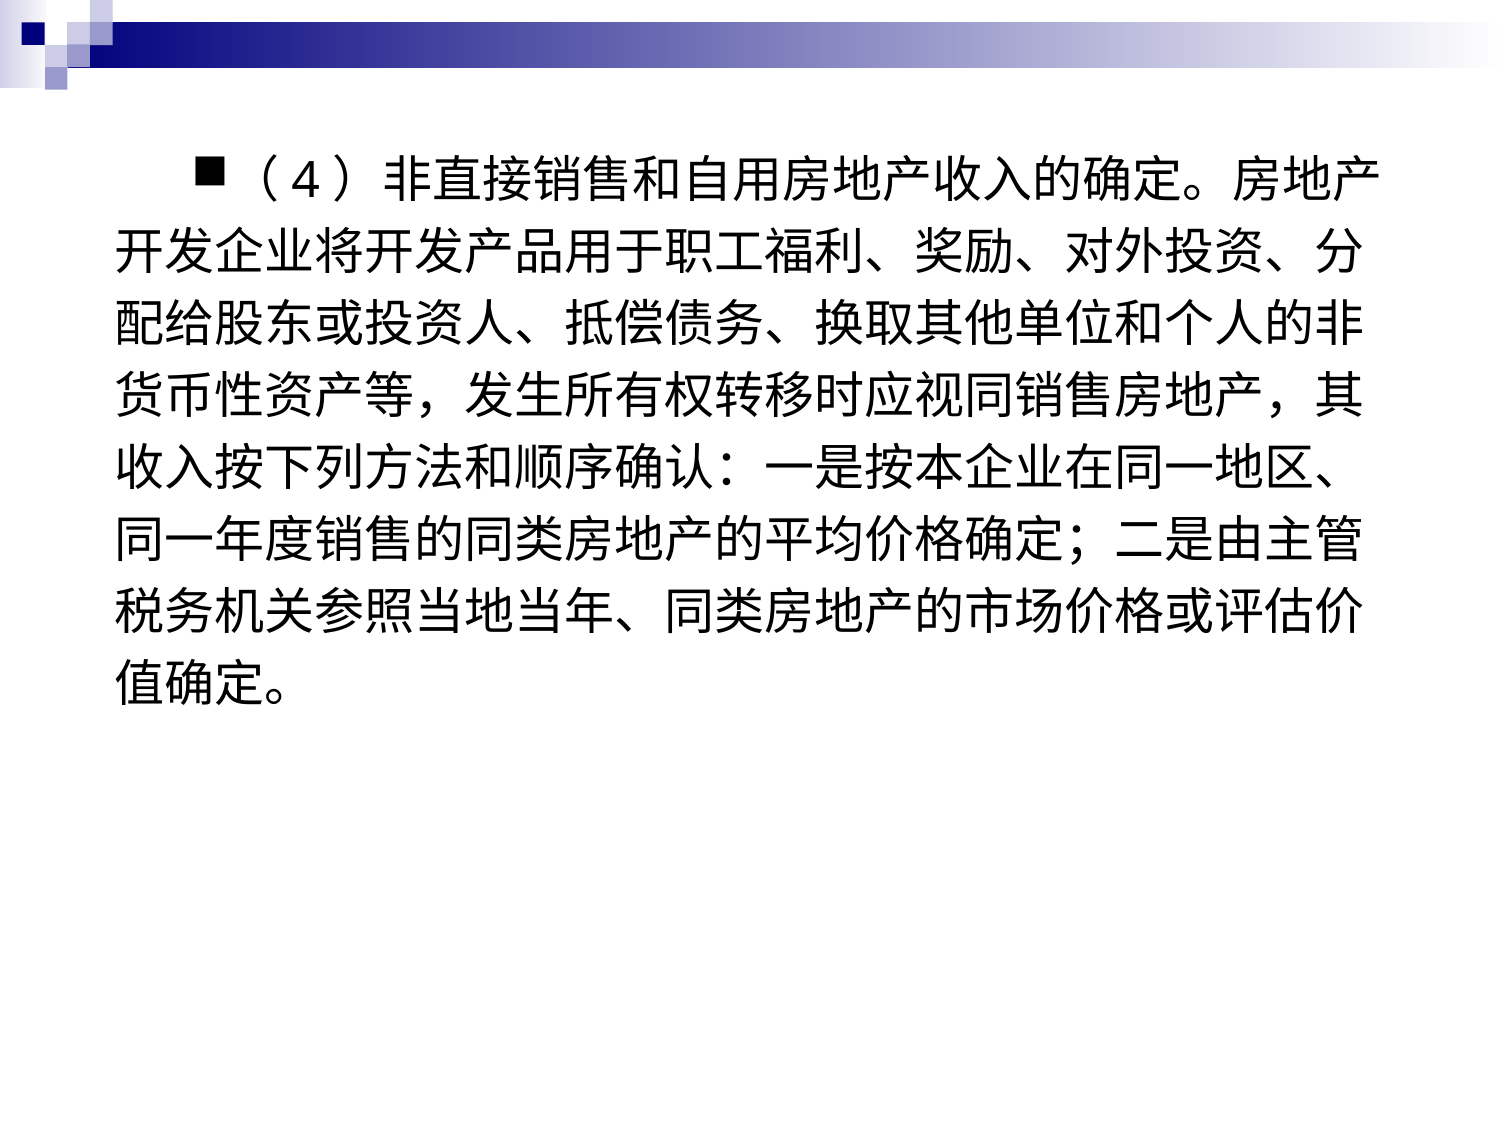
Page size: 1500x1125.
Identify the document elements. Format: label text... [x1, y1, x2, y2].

list （4）非直接销售和自用房地产收入的确定。房地产开发企业将开发产品用于职工福利、奖励、对外投资、分配给股东或投资人、抵偿债务、换取其他单位和个人的非货币性资产等，发生所有权转移时应视同销售房地产，其收入按下列方法和顺序确认：一是按本企业在同一地区、同一年度销售的同类房地产的平均价格确定；二是由主管税务机关参照当地当年、同类房地产的市场价格或评估价值确定。 [43, 127, 1426, 963]
